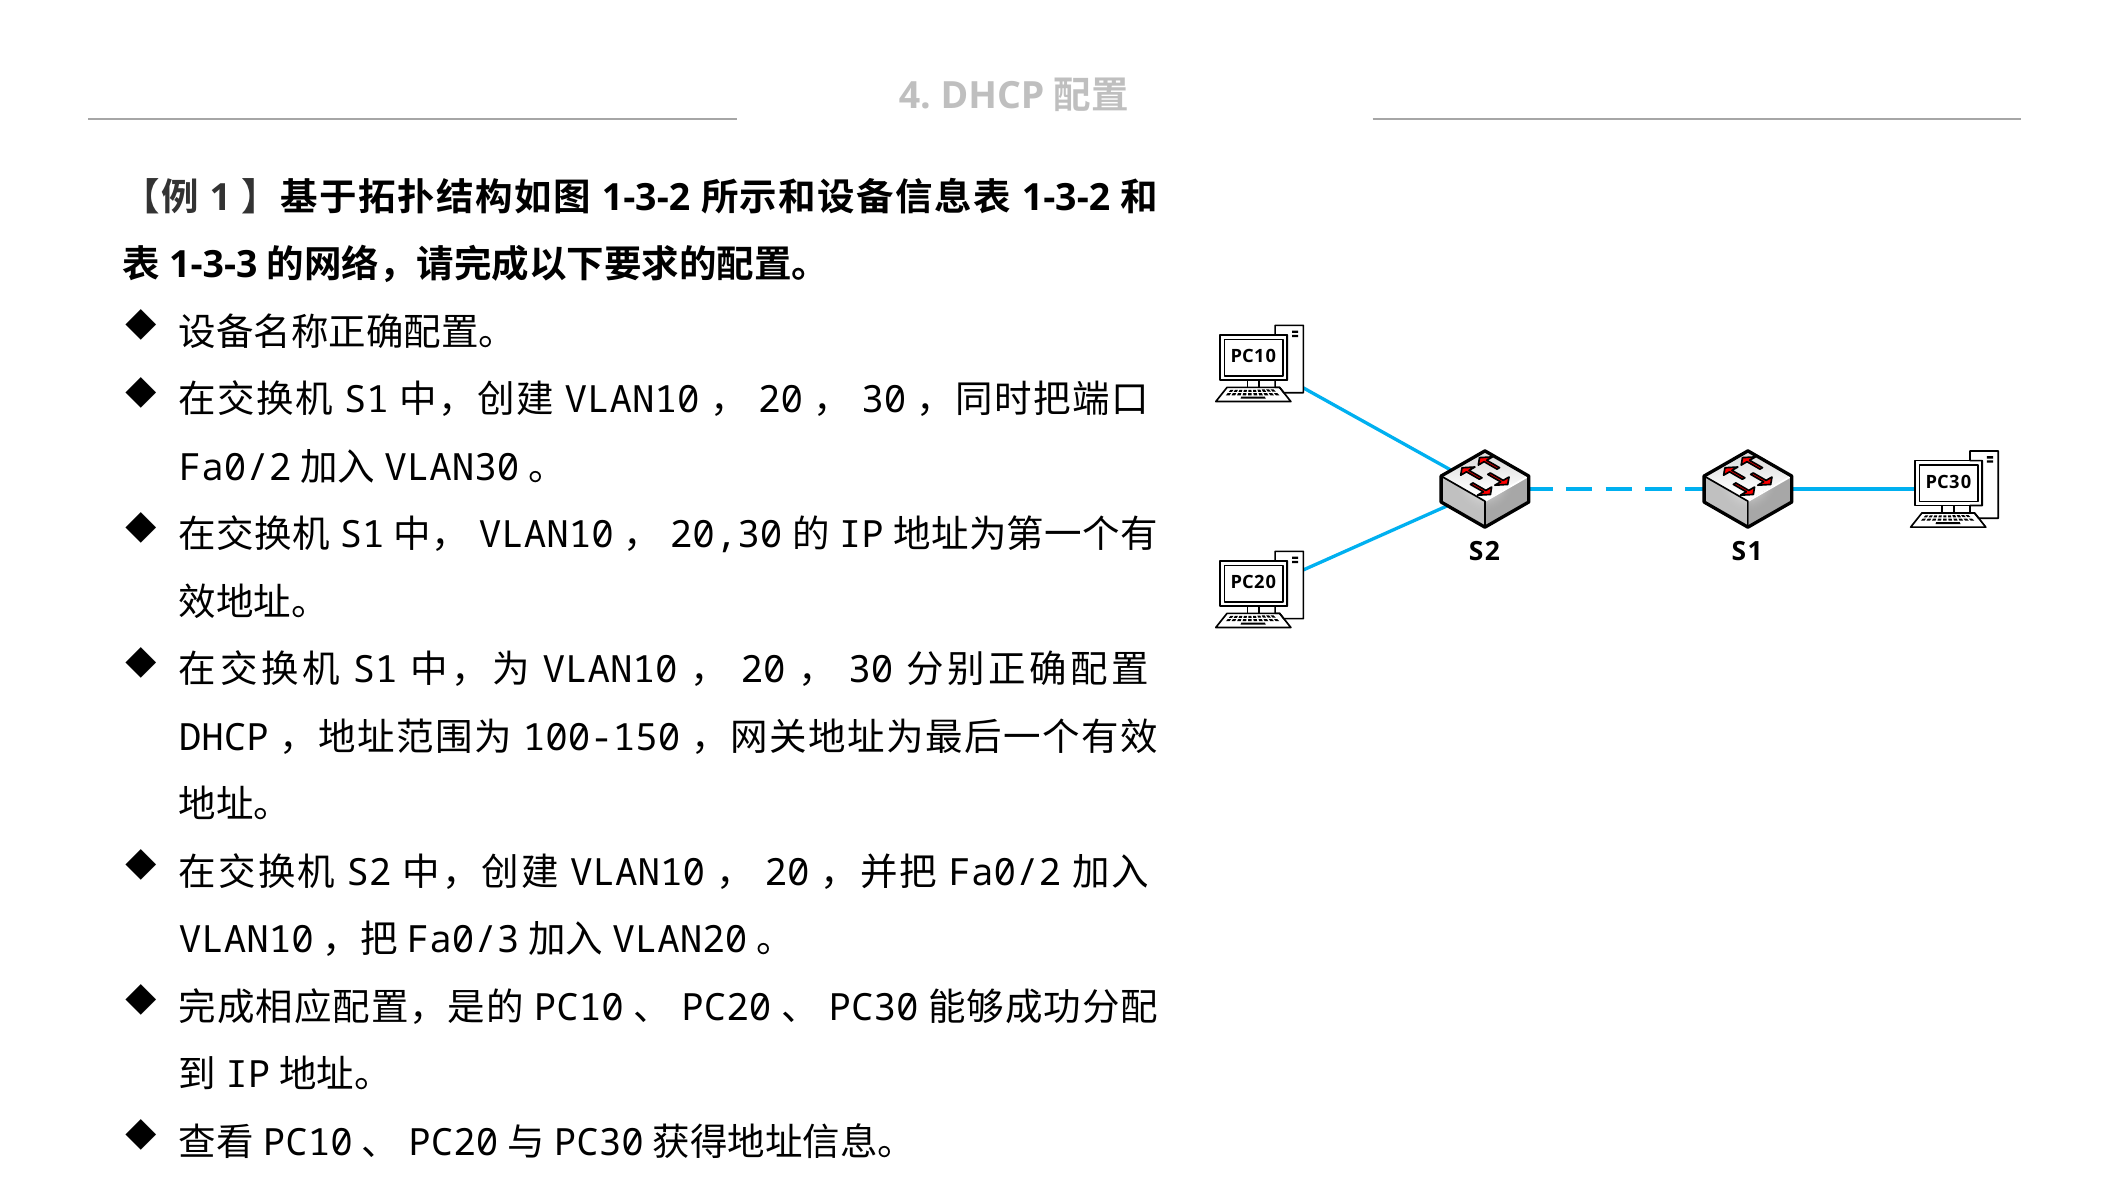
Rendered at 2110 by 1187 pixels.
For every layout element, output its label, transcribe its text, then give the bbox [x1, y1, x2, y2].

text_box 【例1】基于拓扑结构如图1-3-2所示和设备信息表1-3-2和表1-3-3的网络，请完成以下要求的配置。 设备名称正确配置。 在交换机S1中，创建VLAN10，20，30，同时把端口Fa0/2加入VLAN30。 在交换机S1中，VLAN10，20,30的IP地址为第一个有效地址。 在交换机S1中，为VLAN10，20，30分别正确配置DHCP，地址范围为100-150，网关地址为最后一个有效地址。 在交换机S2中，创建VLAN10，20，并把Fa0/2加入VLAN10，把Fa0/3加入VLAN20。 完成相应配置，是的PC10、PC20、PC30能够成功分配到IP地址。 查看PC10、PC20与PC30获得地址信息。 [107, 142, 1173, 1170]
text_box 4. DHCP配置 [689, 71, 1338, 117]
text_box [1212, 316, 2000, 633]
